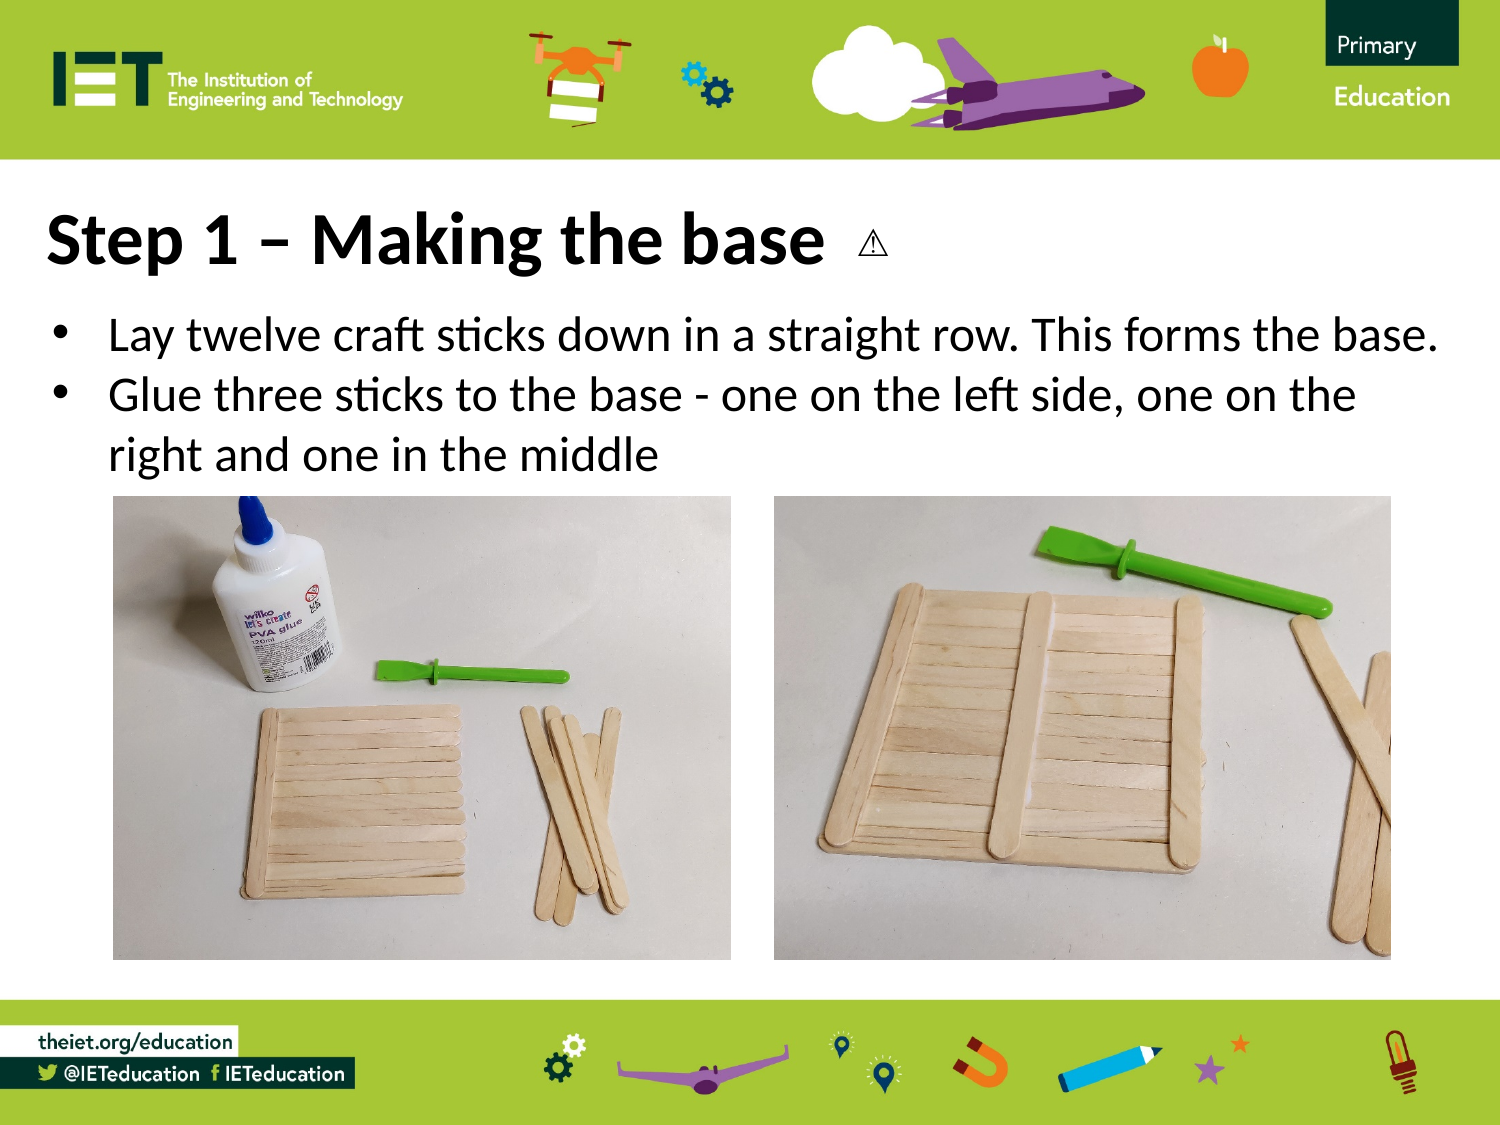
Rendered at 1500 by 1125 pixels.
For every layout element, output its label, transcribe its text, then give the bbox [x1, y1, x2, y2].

text_box Step 1 – Making the base [31, 180, 985, 300]
text_box ⚠ [841, 211, 943, 272]
picture [0, 0, 1500, 1125]
text_box Lay twelve craft sticks down in a straight row. This forms the base. Glue three sticks to the base - one on the left side, one on the right and one in the middle [37, 293, 1469, 489]
